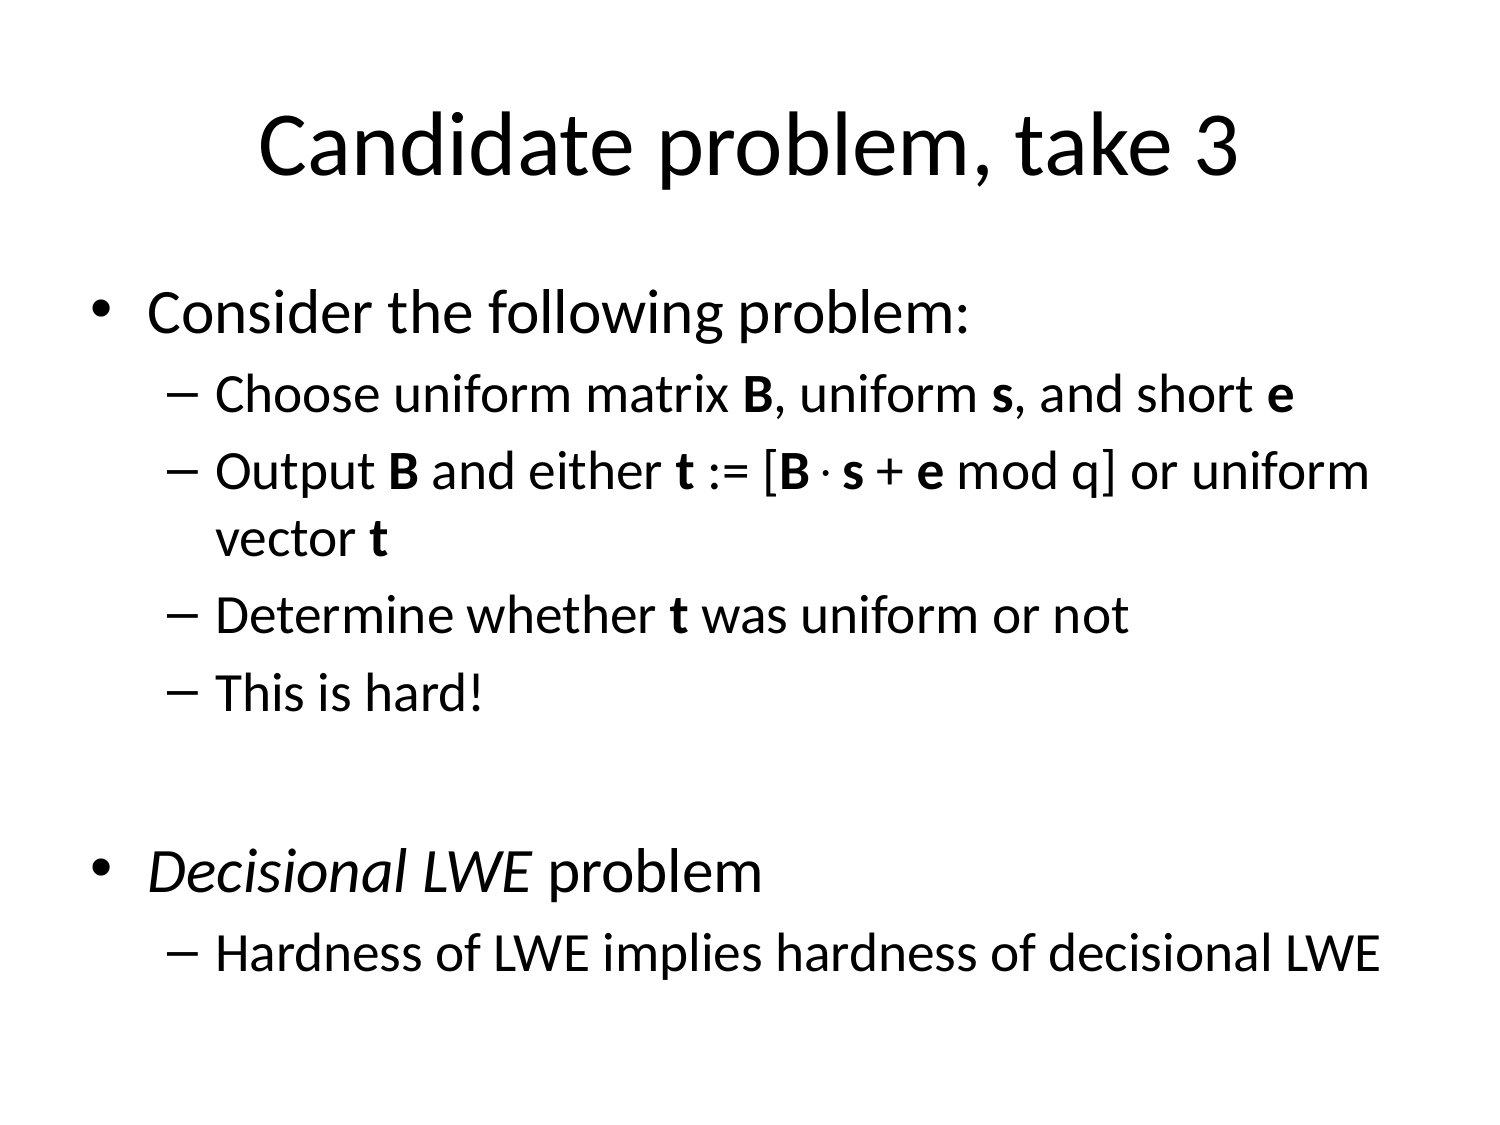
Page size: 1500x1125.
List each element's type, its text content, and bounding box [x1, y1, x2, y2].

title Candidate problem, take 3 [75, 45, 1425, 233]
list Consider the following problem: Choose uniform matrix B, uniform s, and short e Output B and either t := [Bs + e mod q] or uniform vector t Determine whether t was uniform or not This is hard! Decisional LWE problem Hardness of LWE implies hardness of decisional LWE [75, 262, 1425, 1005]
